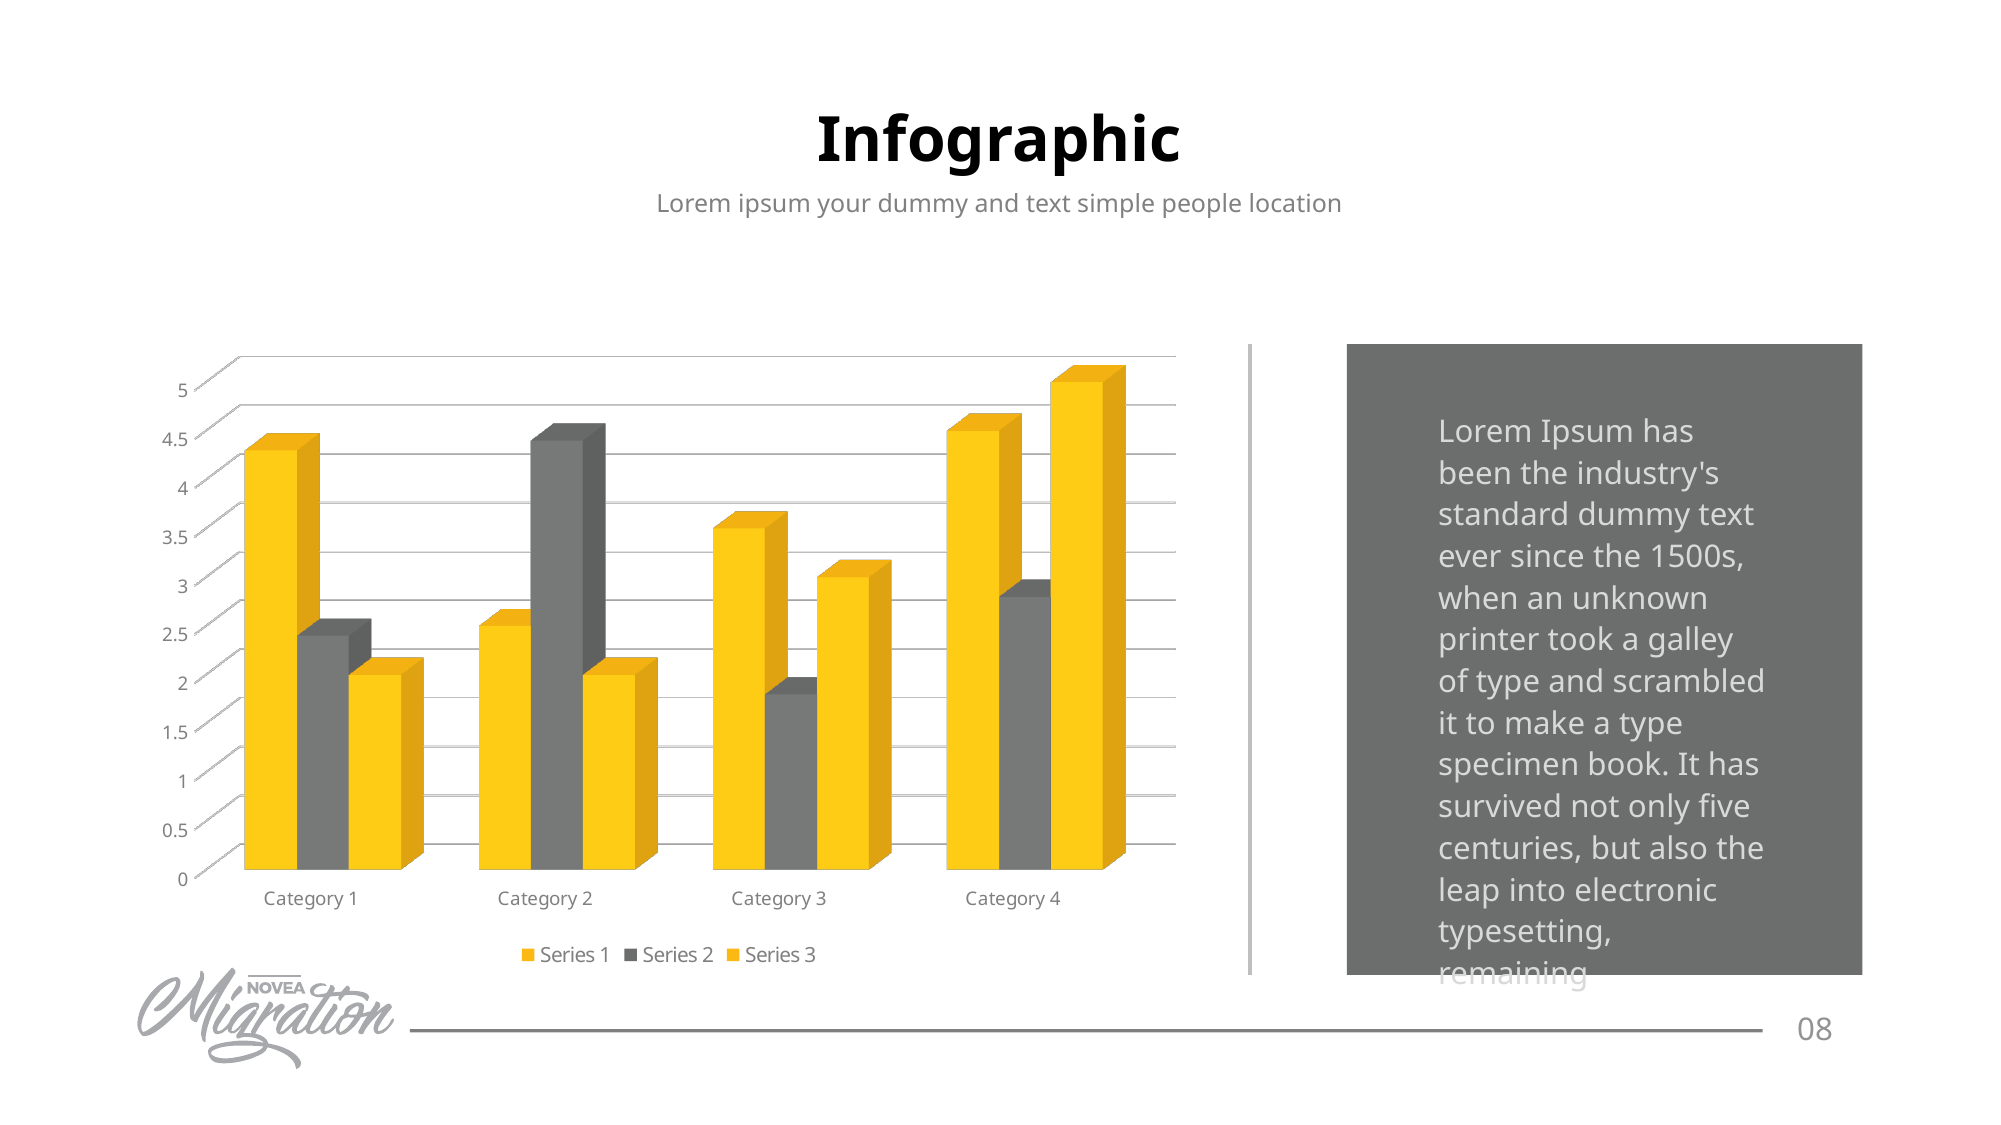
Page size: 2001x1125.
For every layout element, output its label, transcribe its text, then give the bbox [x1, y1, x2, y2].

text_box [1346, 343, 1863, 976]
list Lorem ipsum your dummy and text simple people location [137, 184, 1863, 230]
chart [137, 344, 1200, 975]
title Infographic [137, 100, 1863, 184]
text_box Lorem Ipsum has been the industry's standard dummy text ever since the 1500s, when an unknown printer took a galley of type and scrambled it to make a type specimen book. It has survived not only five centuries, but also the leap into electronic typesetting, remaining [1423, 399, 1786, 998]
slide_number 08 [1767, 983, 1863, 1079]
